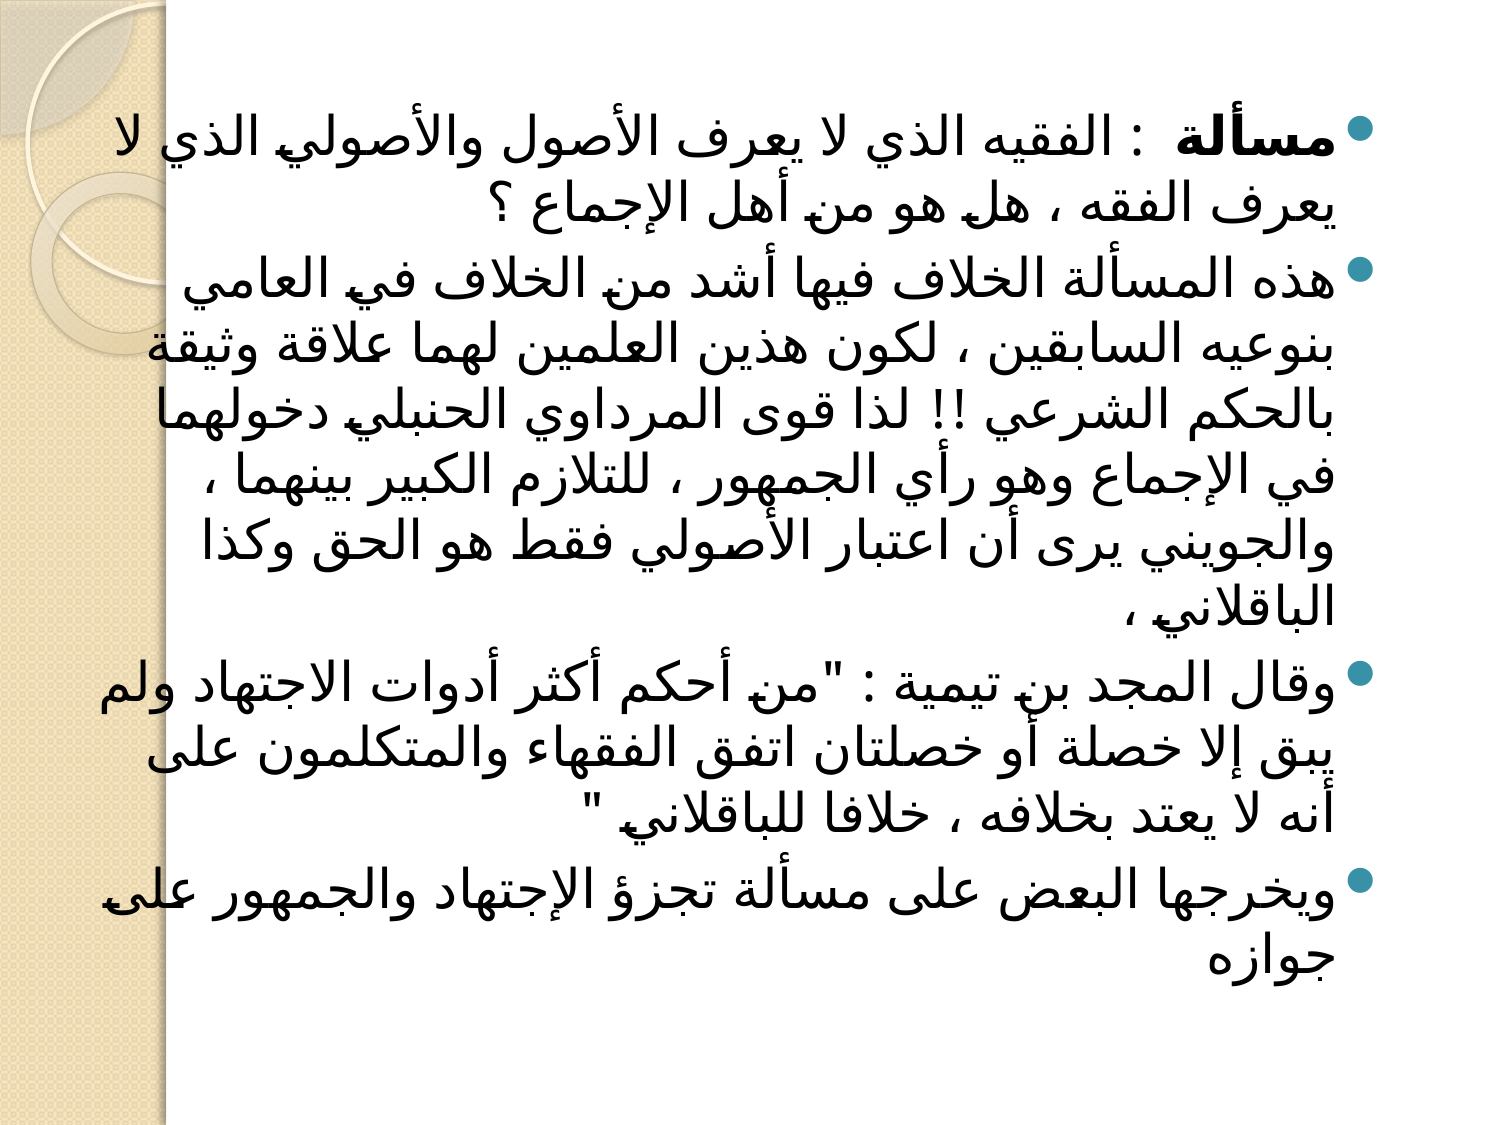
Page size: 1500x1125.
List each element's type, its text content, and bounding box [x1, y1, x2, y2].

list مسألة : الفقيه الذي لا يعرف الأصول والأصولي الذي لا يعرف الفقه ، هل هو من أهل الإجماع ؟ هذه المسألة الخلاف فيها أشد من الخلاف في العامي بنوعيه السابقين ، لكون هذين العلمين لهما علاقة وثيقة بالحكم الشرعي !! لذا قوى المرداوي الحنبلي دخولهما في الإجماع وهو رأي الجمهور ، للتلازم الكبير بينهما ، والجويني يرى أن اعتبار الأصولي فقط هو الحق وكذا الباقلاني ، وقال المجد بن تيمية : "من أحكم أكثر أدوات الاجتهاد ولم يبق إلا خصلة أو خصلتان اتفق الفقهاء والمتكلمون على أنه لا يعتد بخلافه ، خلافا للباقلاني " ويخرجها البعض على مسألة تجزؤ الإجتهاد والجمهور على جوازه [75, 93, 1407, 1005]
